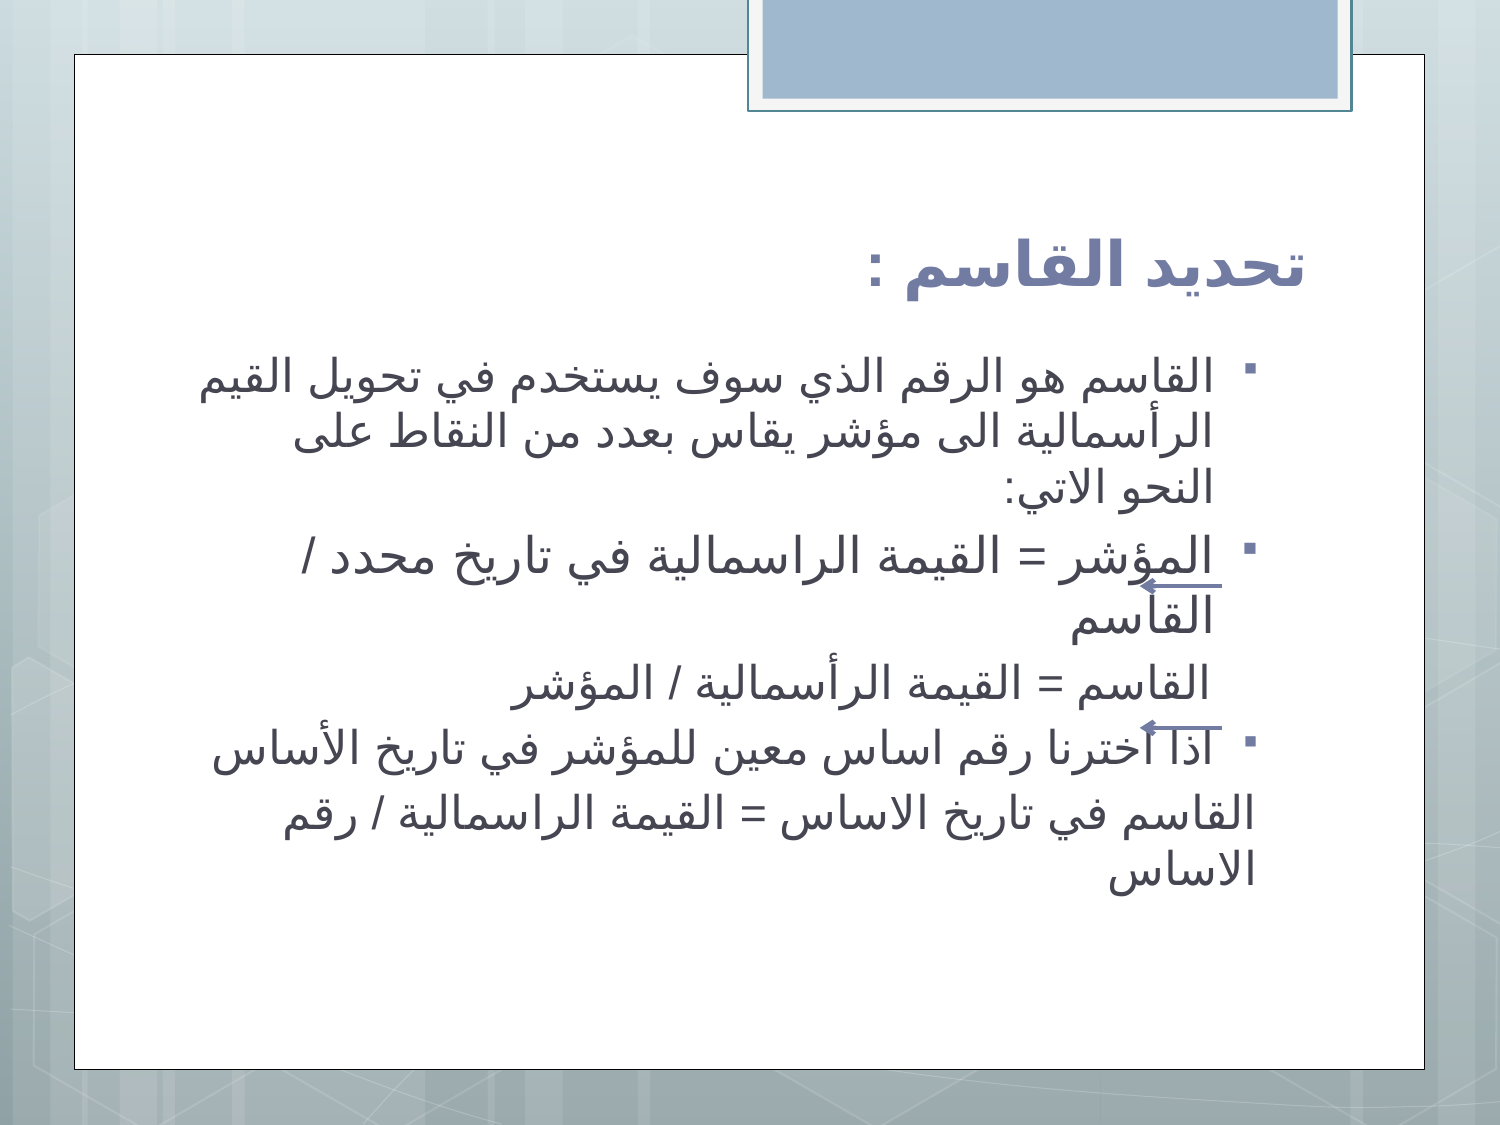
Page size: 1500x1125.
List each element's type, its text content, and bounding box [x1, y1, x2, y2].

list القاسم هو الرقم الذي سوف يستخدم في تحويل القيم الرأسمالية الى مؤشر يقاس بعدد من النقاط على النحو الاتي: المؤشر = القيمة الراسمالية في تاريخ محدد / القاسم القاسم = القيمة الرأسمالية / المؤشر اذا اخترنا رقم اساس معين للمؤشر في تاريخ الأساس القاسم في تاريخ الاساس = القيمة الراسمالية / رقم الاساس [171, 338, 1283, 914]
title تحديد القاسم : [171, 196, 1324, 307]
